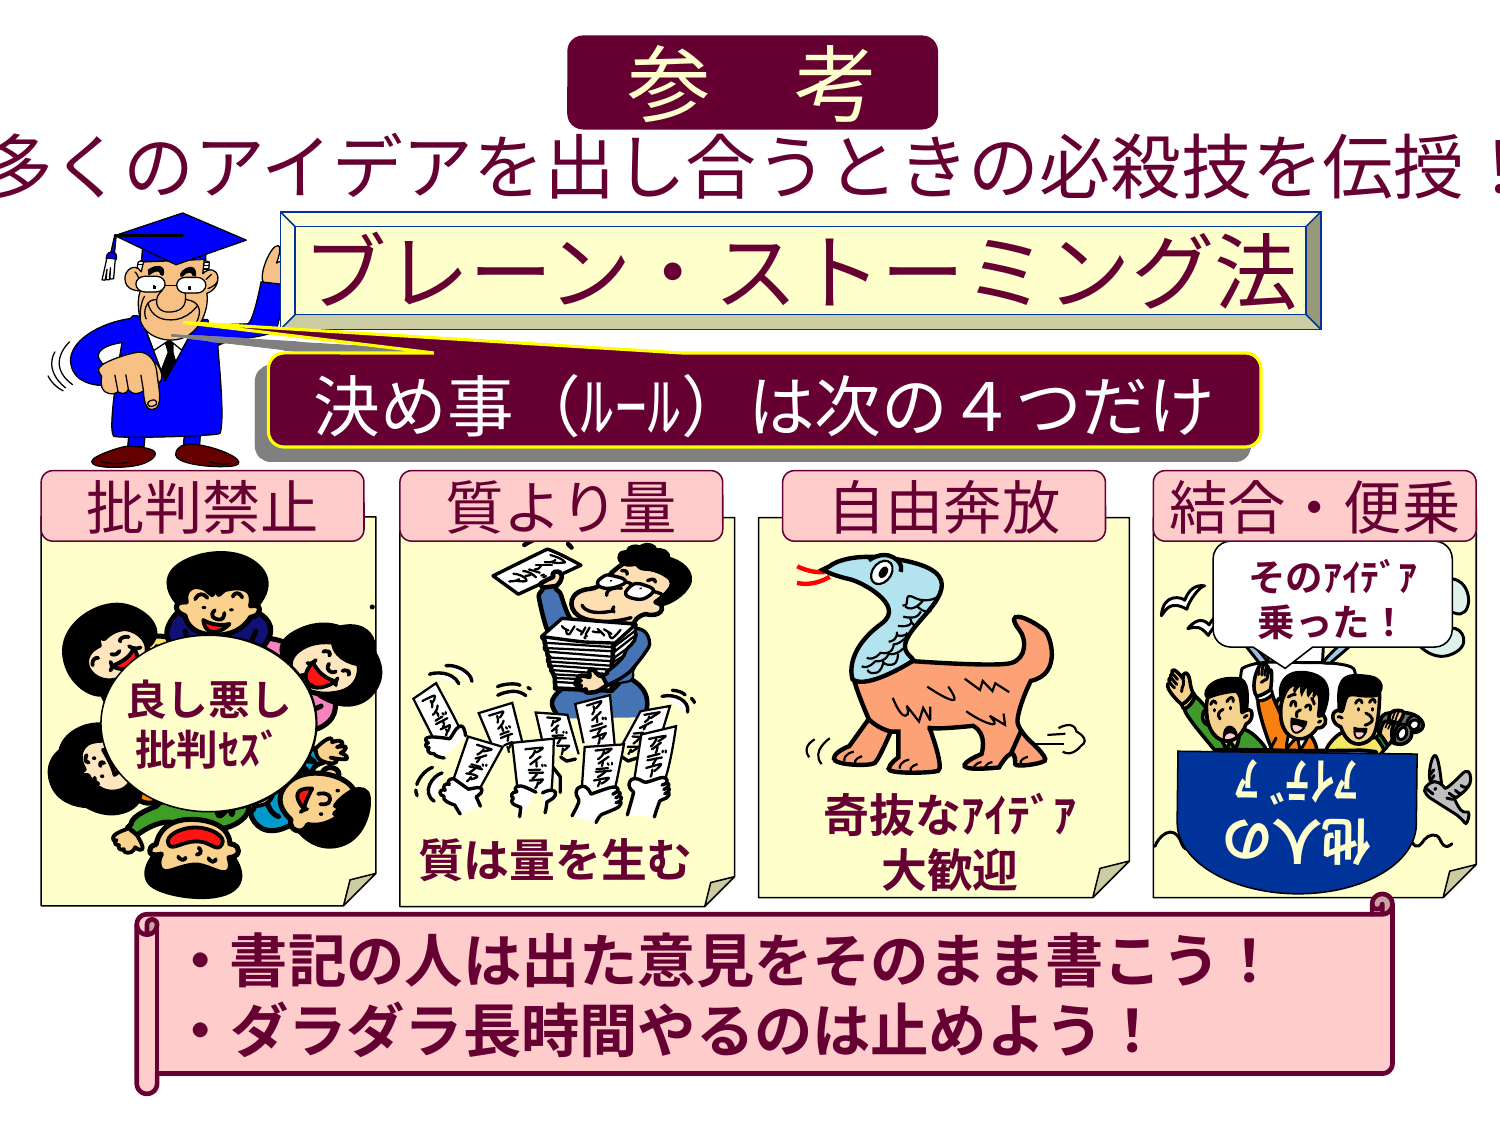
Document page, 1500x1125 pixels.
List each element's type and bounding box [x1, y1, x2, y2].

text_box [40, 35, 1477, 1095]
